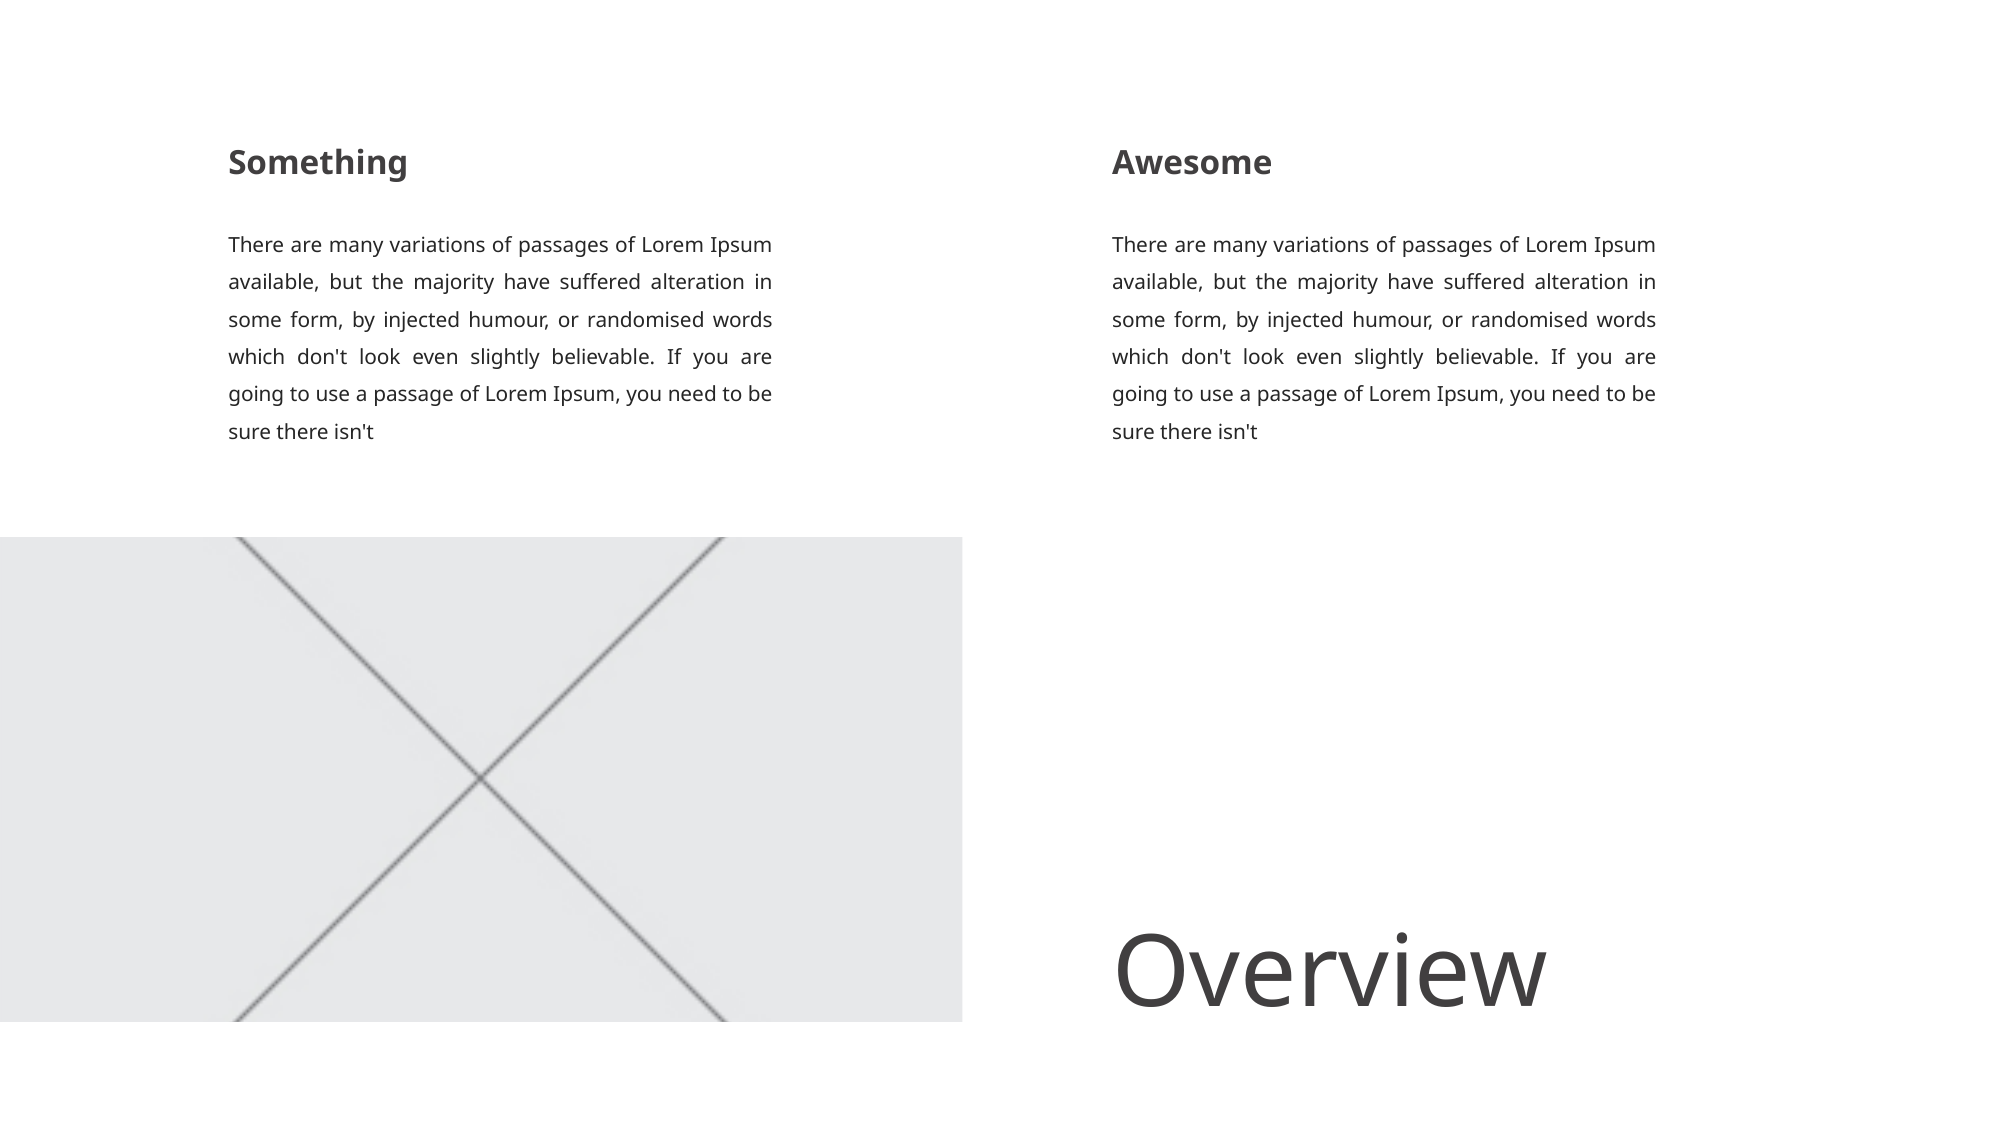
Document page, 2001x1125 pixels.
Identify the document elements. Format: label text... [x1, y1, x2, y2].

picture [0, 537, 963, 1022]
text_box Something [213, 134, 555, 189]
text_box There are many variations of passages of Lorem Ipsum available, but the majority have suffered alteration in some form, by injected humour, or randomised words which don't look even slightly believable. If you are going to use a passage of Lorem Ipsum, you need to be sure there isn't [213, 211, 788, 451]
text_box Awesome [1097, 134, 1439, 189]
text_box Overview [1096, 912, 1745, 1021]
text_box There are many variations of passages of Lorem Ipsum available, but the majority have suffered alteration in some form, by injected humour, or randomised words which don't look even slightly believable. If you are going to use a passage of Lorem Ipsum, you need to be sure there isn't [1097, 211, 1672, 451]
